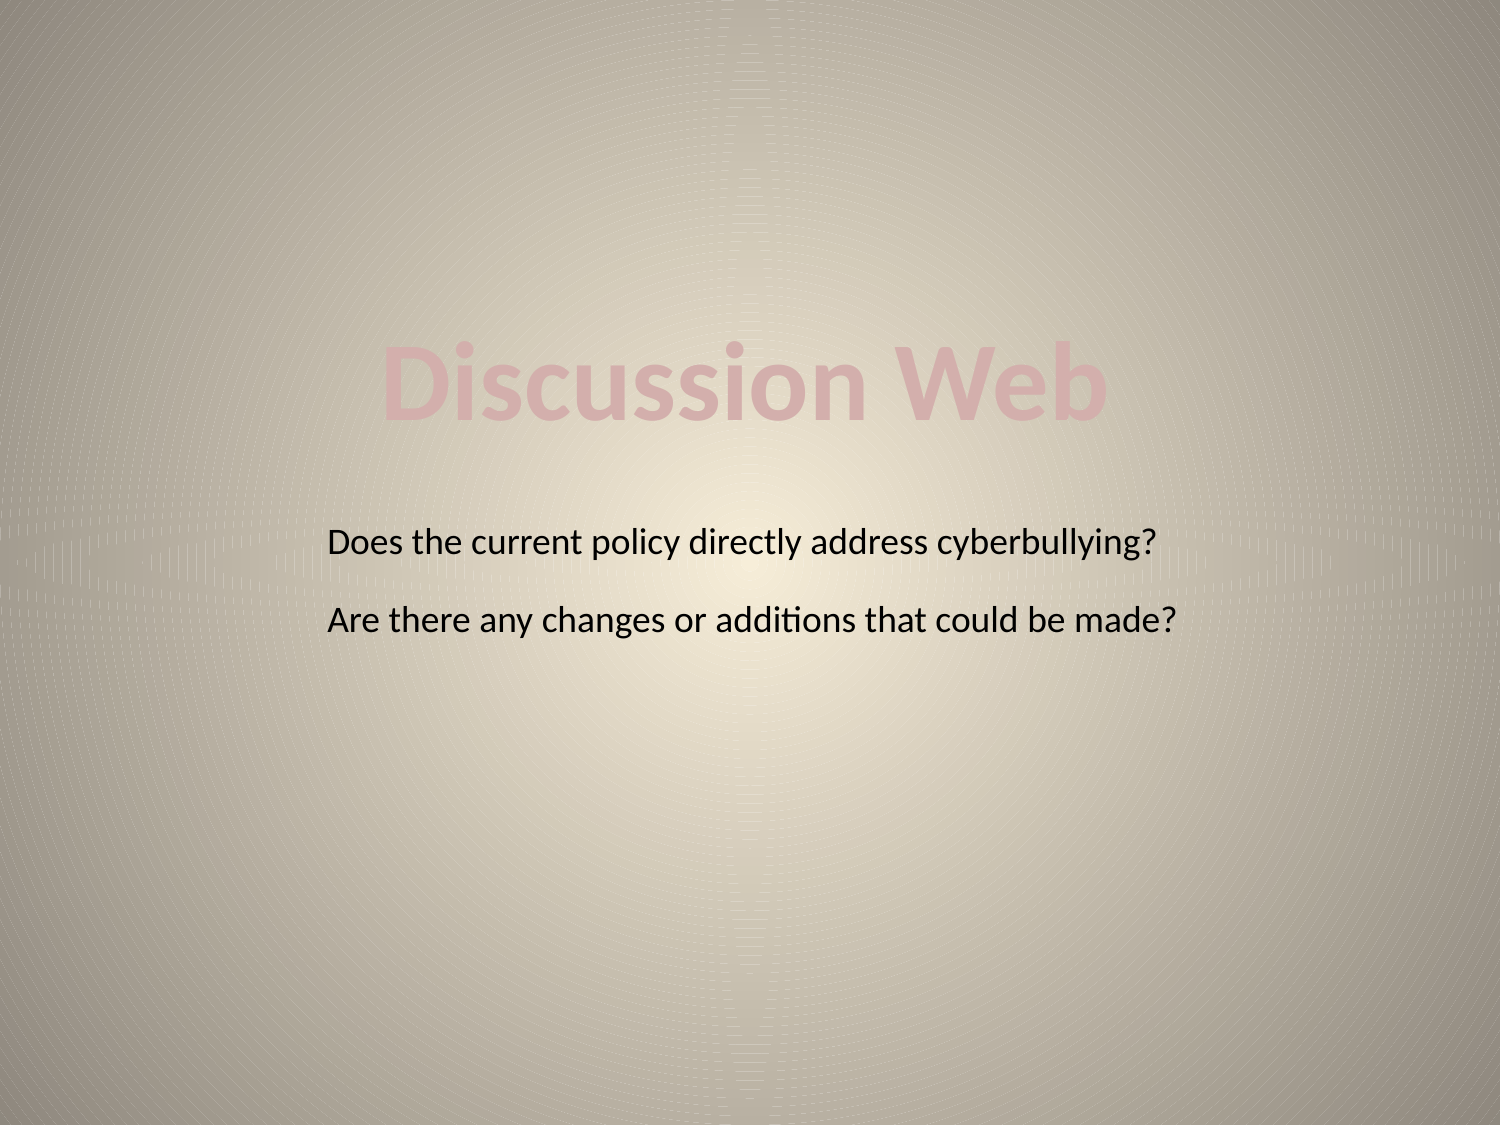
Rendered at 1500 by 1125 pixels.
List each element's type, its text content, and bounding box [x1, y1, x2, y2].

text_box Are there any changes or additions that could be made? [237, 587, 1200, 648]
text_box Discussion Web [365, 299, 1126, 450]
text_box Does the current policy directly address cyberbullying? [237, 509, 1263, 570]
